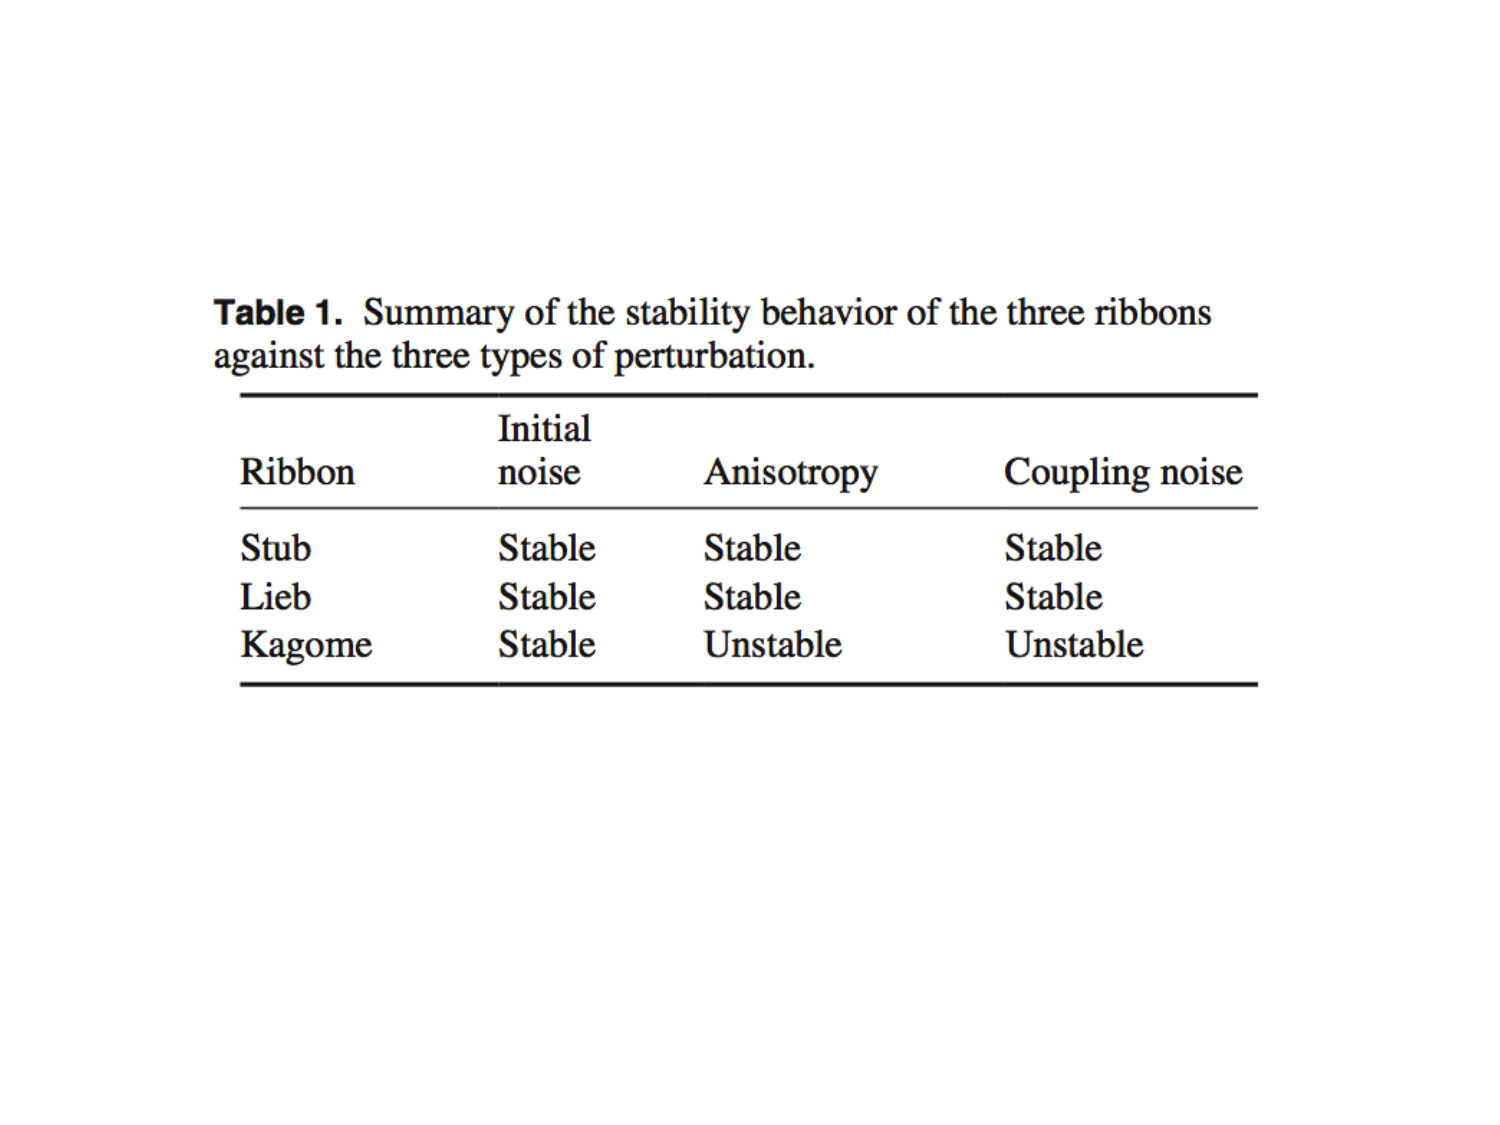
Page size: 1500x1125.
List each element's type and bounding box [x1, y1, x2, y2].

picture [188, 286, 1321, 719]
